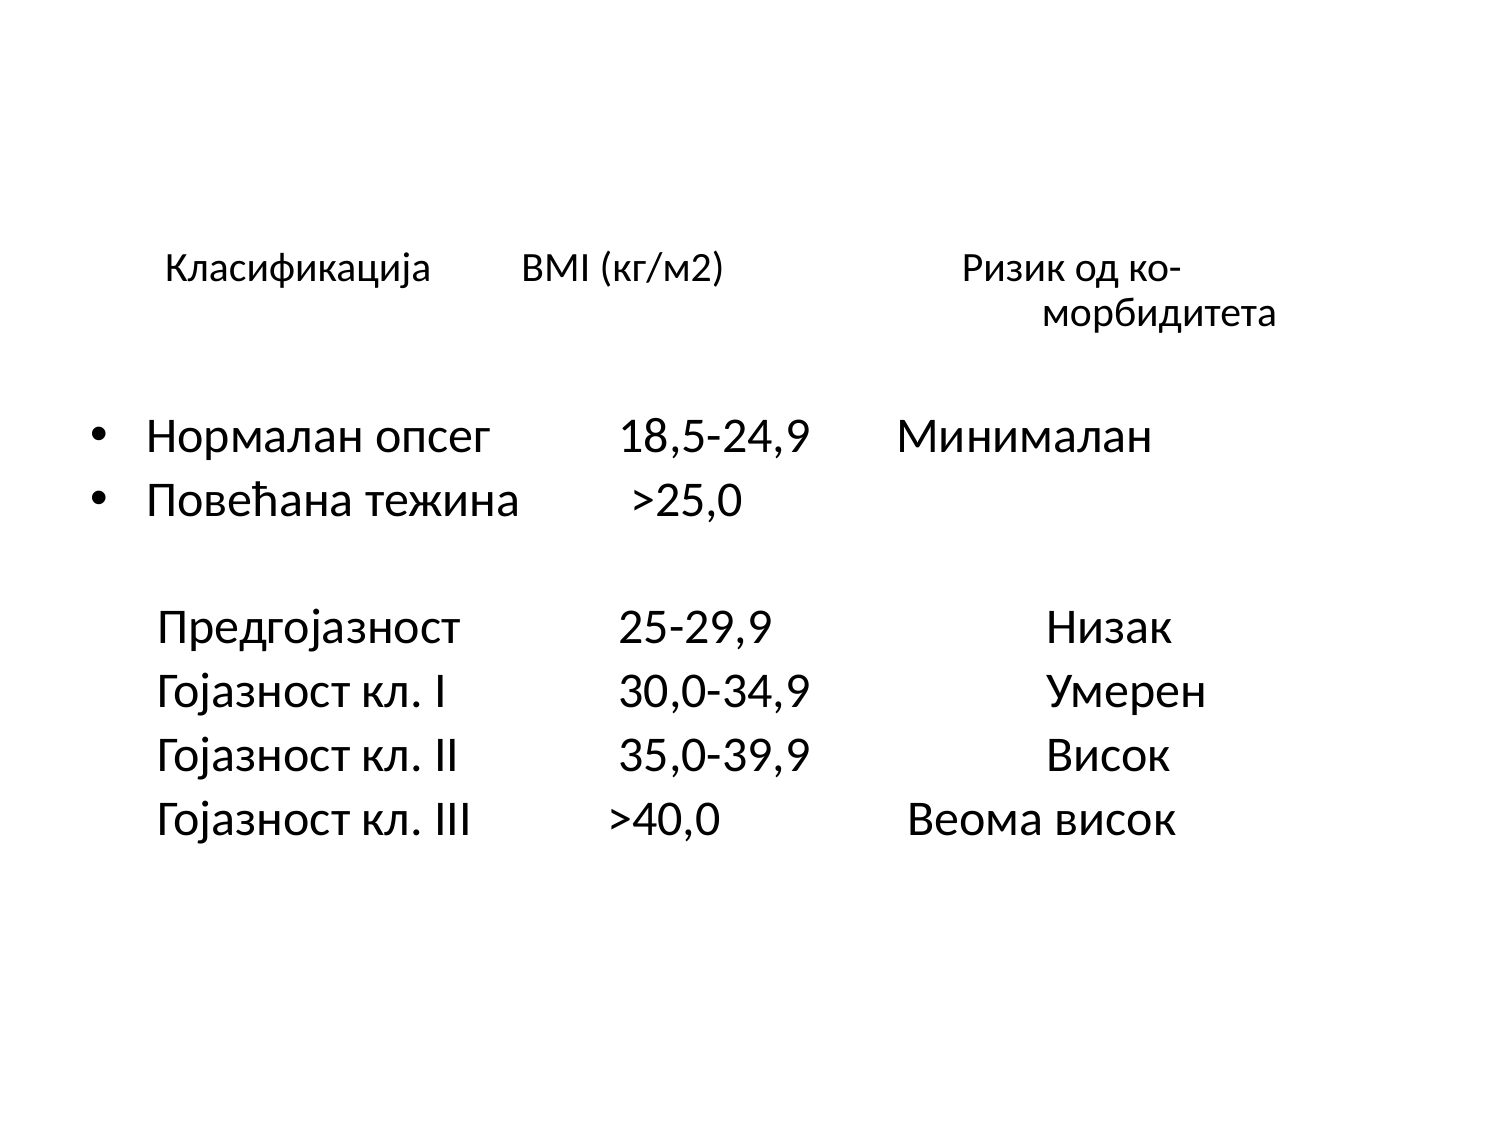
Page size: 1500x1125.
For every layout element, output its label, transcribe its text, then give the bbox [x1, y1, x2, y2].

list Класификација BMI (кг/м2) Ризик од ко- морбидитета Нормалан опсег 18,5-24,9 Минималан Повећана тежина >25,0 Предгојазност 25-29,9 Низак Гојазност кл. I 30,0-34,9 Умерен Гојазност кл. II 35,0-39,9 Висок Гојазност кл. III >40,0 Веома висок [75, 237, 1350, 963]
